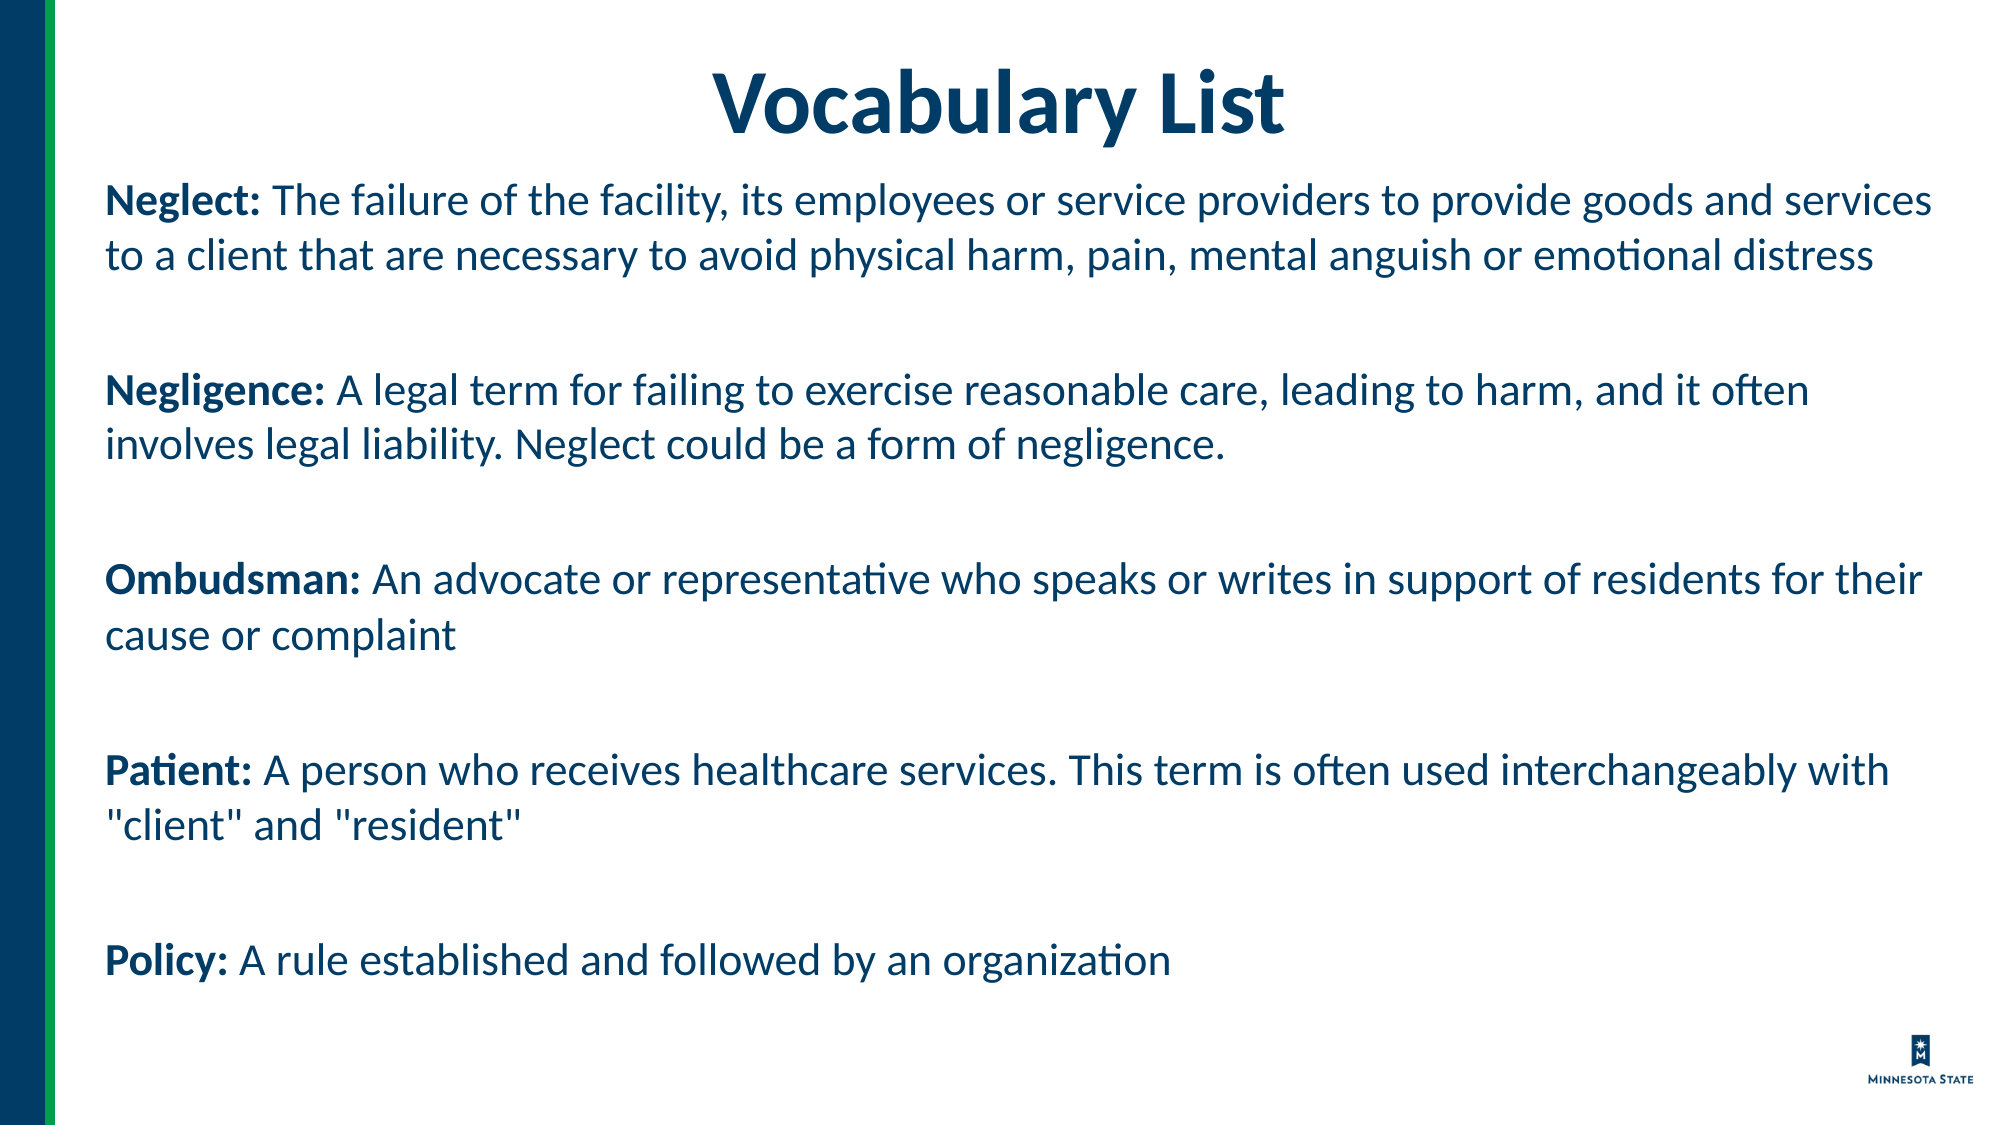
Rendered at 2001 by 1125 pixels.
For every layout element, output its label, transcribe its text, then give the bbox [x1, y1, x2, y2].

title Vocabulary List [137, 46, 1863, 161]
picture [1823, 1028, 2001, 1095]
list Neglect: The failure of the facility, its employees or service providers to provide goods and services to a client that are necessary to avoid physical harm, pain, mental anguish or emotional distress Negligence: A legal term for failing to exercise reasonable care, leading to harm, and it often involves legal liability. Neglect could be a form of negligence. Ombudsman: An advocate or representative who speaks or writes in support of residents for their cause or complaint Patient: A person who receives healthcare services. This term is often used interchangeably with "client" and "resident" Policy: A rule established and followed by an organization [90, 161, 1964, 1079]
